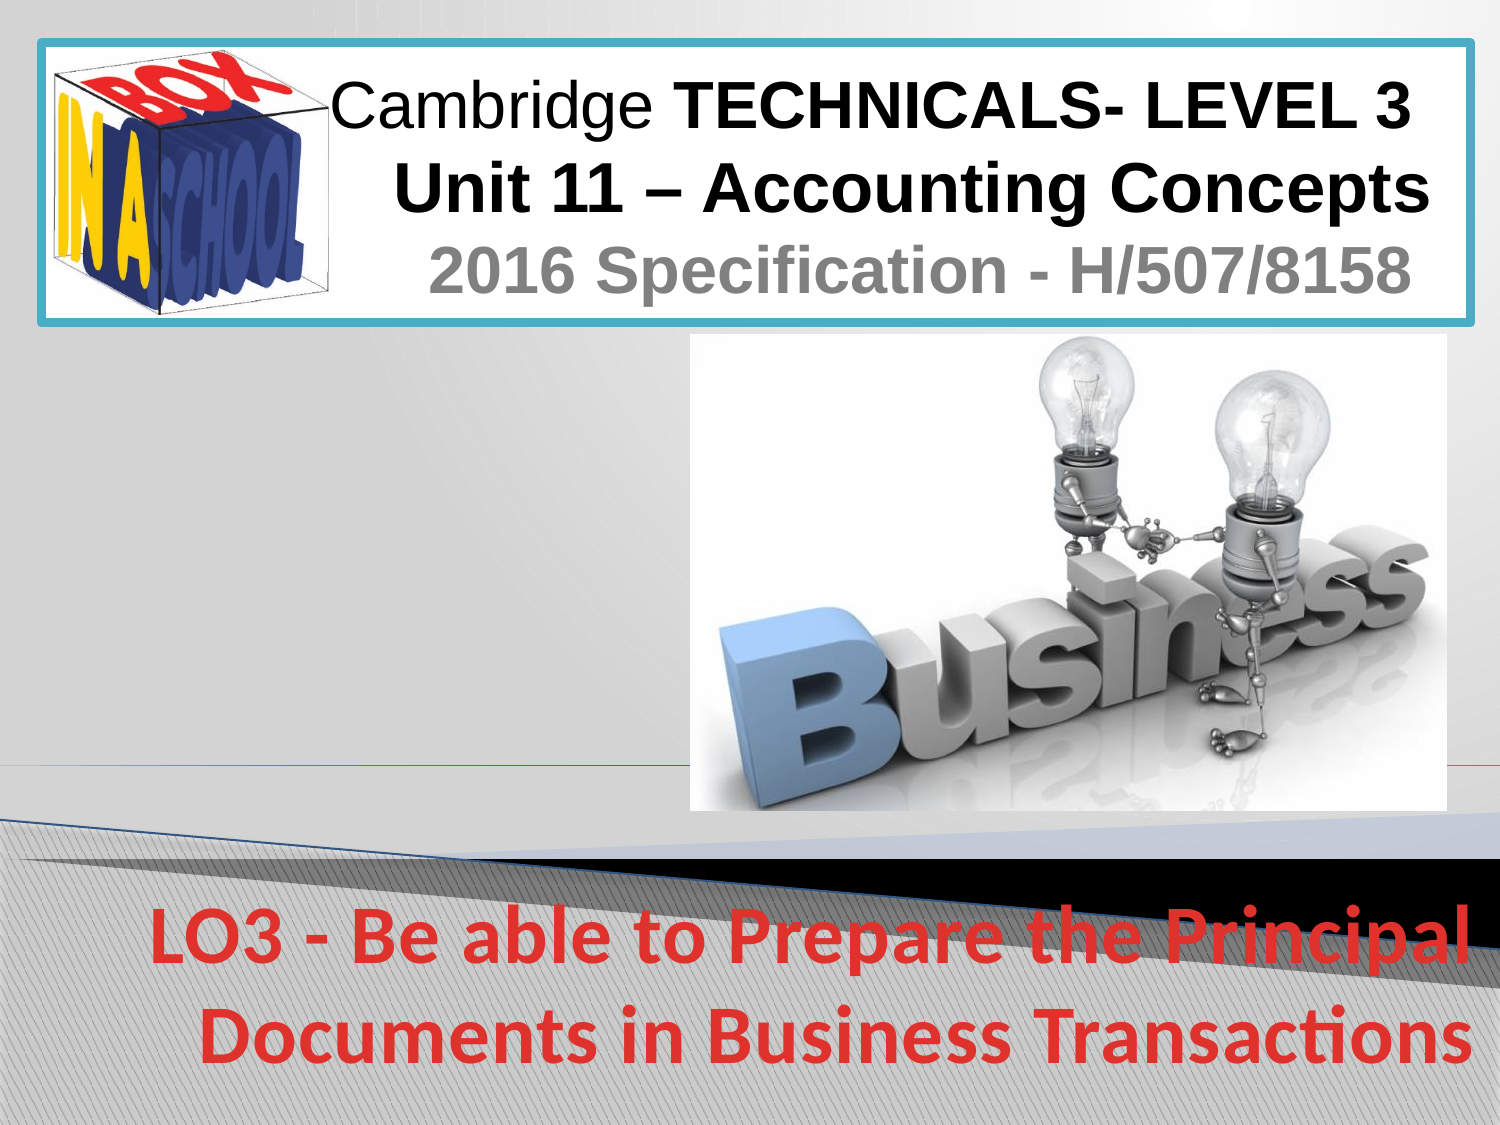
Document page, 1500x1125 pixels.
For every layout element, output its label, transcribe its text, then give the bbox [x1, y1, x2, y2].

text_box Cambridge TECHNICALS- LEVEL 3 Unit 11 – Accounting Concepts 2016 Specification - H/507/8158 [332, 54, 1447, 315]
picture [5, 859, 591, 873]
text_box [37, 38, 1475, 327]
picture [690, 334, 1448, 811]
picture [52, 49, 329, 315]
subtitle LO3 - Be able to Prepare the Principal Documents in Business Transactions [53, 873, 1495, 1000]
picture [1495, 951, 1500, 989]
